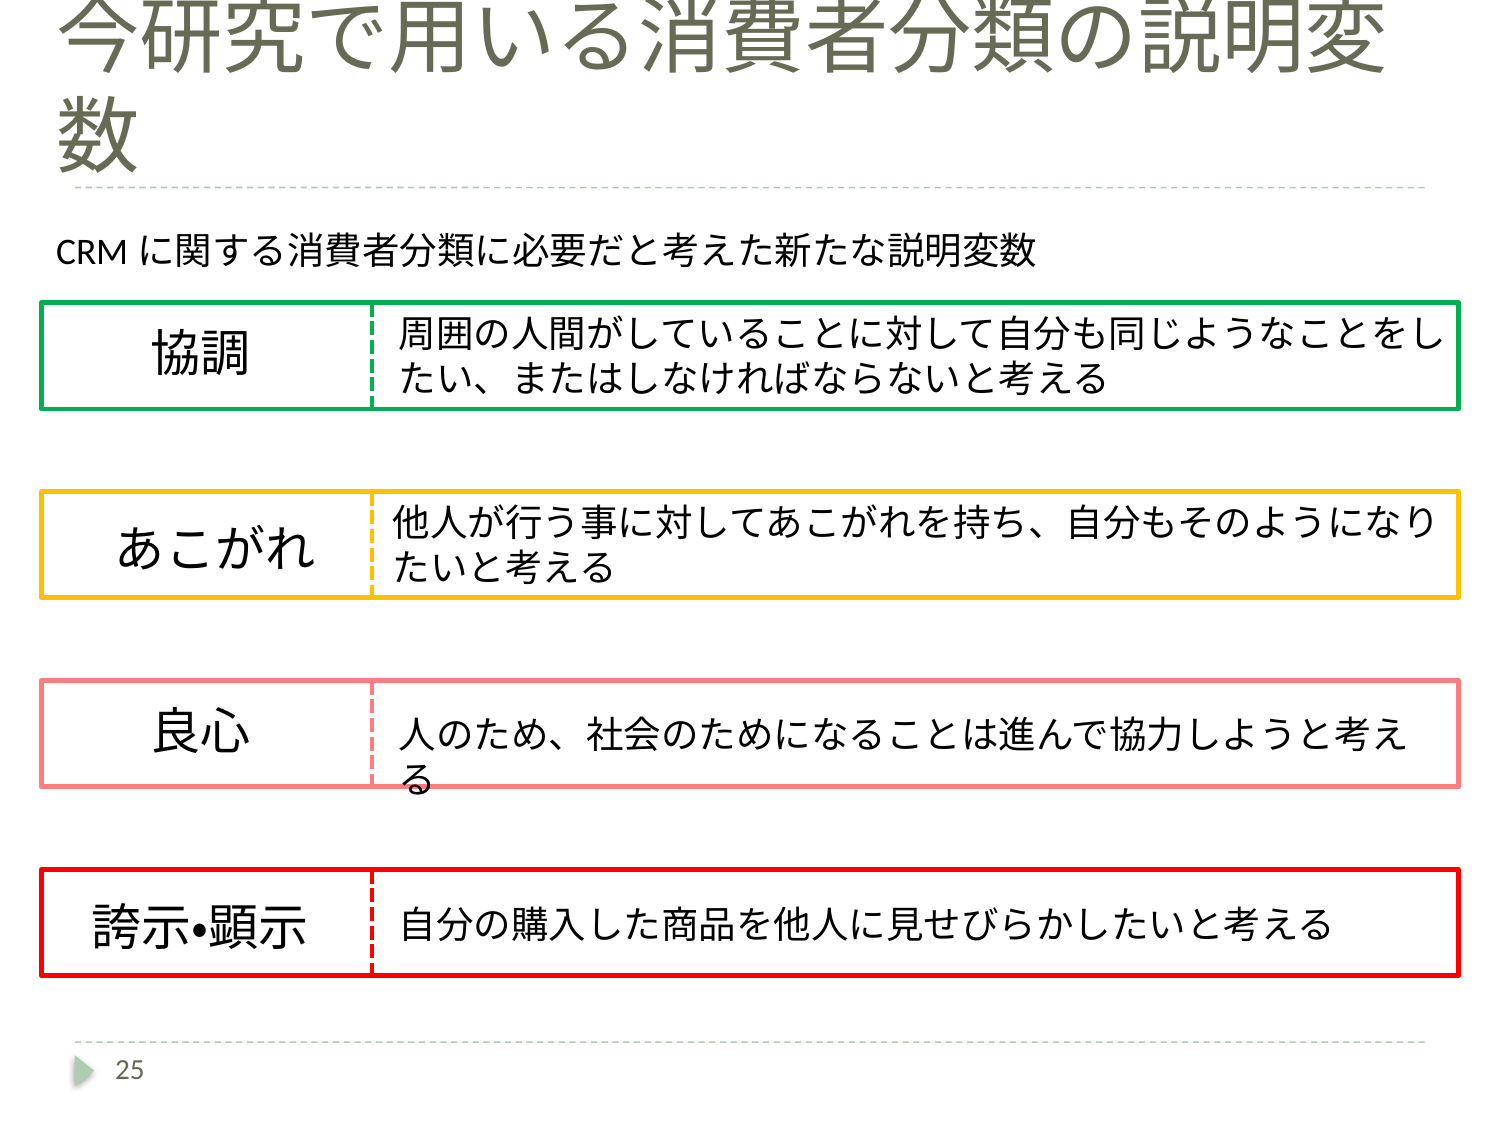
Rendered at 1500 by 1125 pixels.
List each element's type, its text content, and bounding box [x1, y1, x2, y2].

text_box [41, 491, 1459, 599]
text_box CRMに関する消費者分類に必要だと考えた新たな説明変数 [41, 219, 1306, 280]
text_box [41, 680, 1459, 788]
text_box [41, 869, 1489, 977]
title 今研究で用いる消費者分類の説明変数 [41, 30, 1467, 191]
slide_number 25 [100, 1042, 426, 1103]
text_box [41, 302, 1465, 410]
